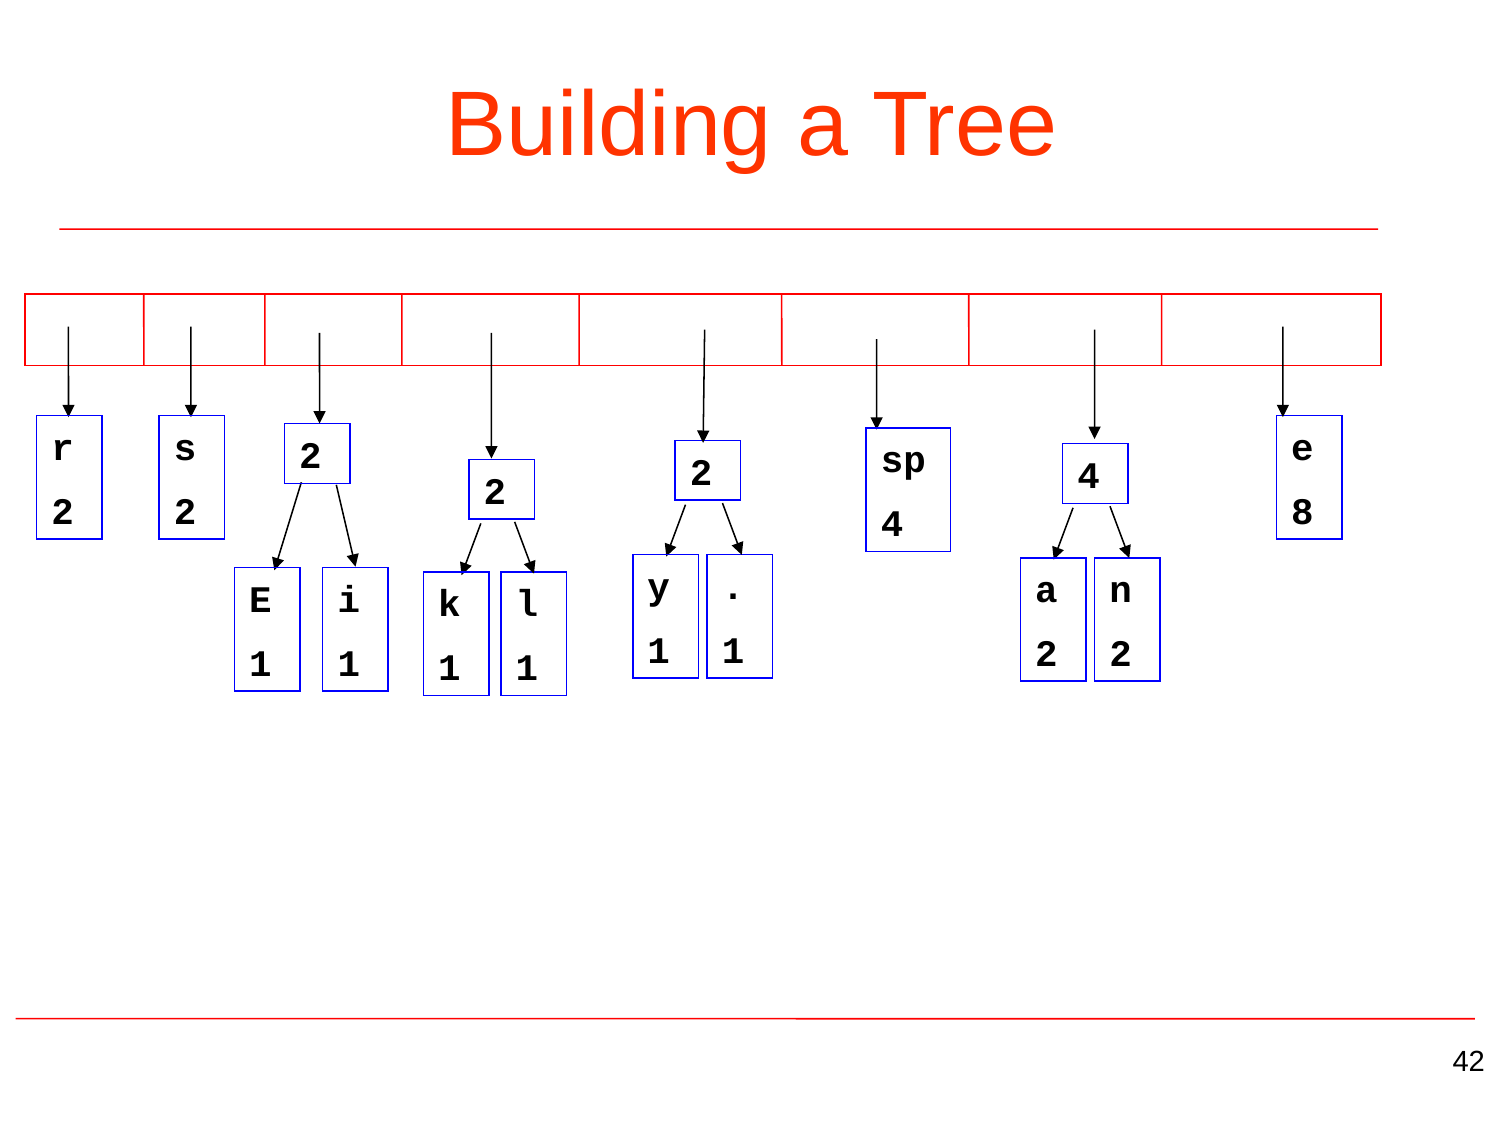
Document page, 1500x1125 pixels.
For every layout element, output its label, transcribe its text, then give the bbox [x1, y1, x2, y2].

text_box [265, 293, 401, 366]
text_box [1109, 506, 1131, 559]
text_box n 2 [1094, 557, 1161, 682]
text_box [722, 503, 744, 555]
text_box [144, 293, 264, 366]
text_box 4 [1062, 443, 1129, 504]
text_box [184, 326, 198, 415]
text_box 2 [468, 459, 535, 520]
text_box [336, 484, 359, 567]
text_box [969, 293, 1161, 366]
text_box [1162, 293, 1382, 366]
text_box [697, 329, 710, 443]
text_box l 1 [500, 571, 567, 696]
text_box [782, 293, 968, 366]
text_box [272, 484, 301, 567]
text_box [24, 293, 143, 366]
text_box [1052, 507, 1074, 557]
text_box [485, 332, 498, 459]
text_box [1276, 326, 1290, 418]
text_box sp 4 [866, 428, 951, 552]
text_box [1088, 329, 1101, 440]
text_box i 1 [322, 567, 389, 691]
text_box r 2 [36, 415, 102, 540]
slide_number 42 [1149, 1034, 1500, 1113]
text_box [664, 504, 686, 554]
text_box [580, 293, 781, 366]
text_box 2 [284, 423, 350, 484]
text_box a 2 [1020, 557, 1086, 682]
title Building a Tree [114, 24, 1390, 213]
text_box E 1 [234, 567, 300, 691]
text_box . 1 [707, 554, 773, 679]
text_box y 1 [632, 554, 699, 679]
text_box k 1 [423, 571, 489, 696]
text_box [402, 293, 579, 366]
text_box [514, 521, 536, 574]
text_box [870, 339, 883, 428]
text_box [313, 332, 326, 424]
text_box [62, 326, 75, 415]
text_box e 8 [1276, 415, 1343, 540]
text_box 2 [675, 440, 741, 501]
text_box s 2 [159, 415, 225, 540]
text_box [460, 523, 481, 571]
